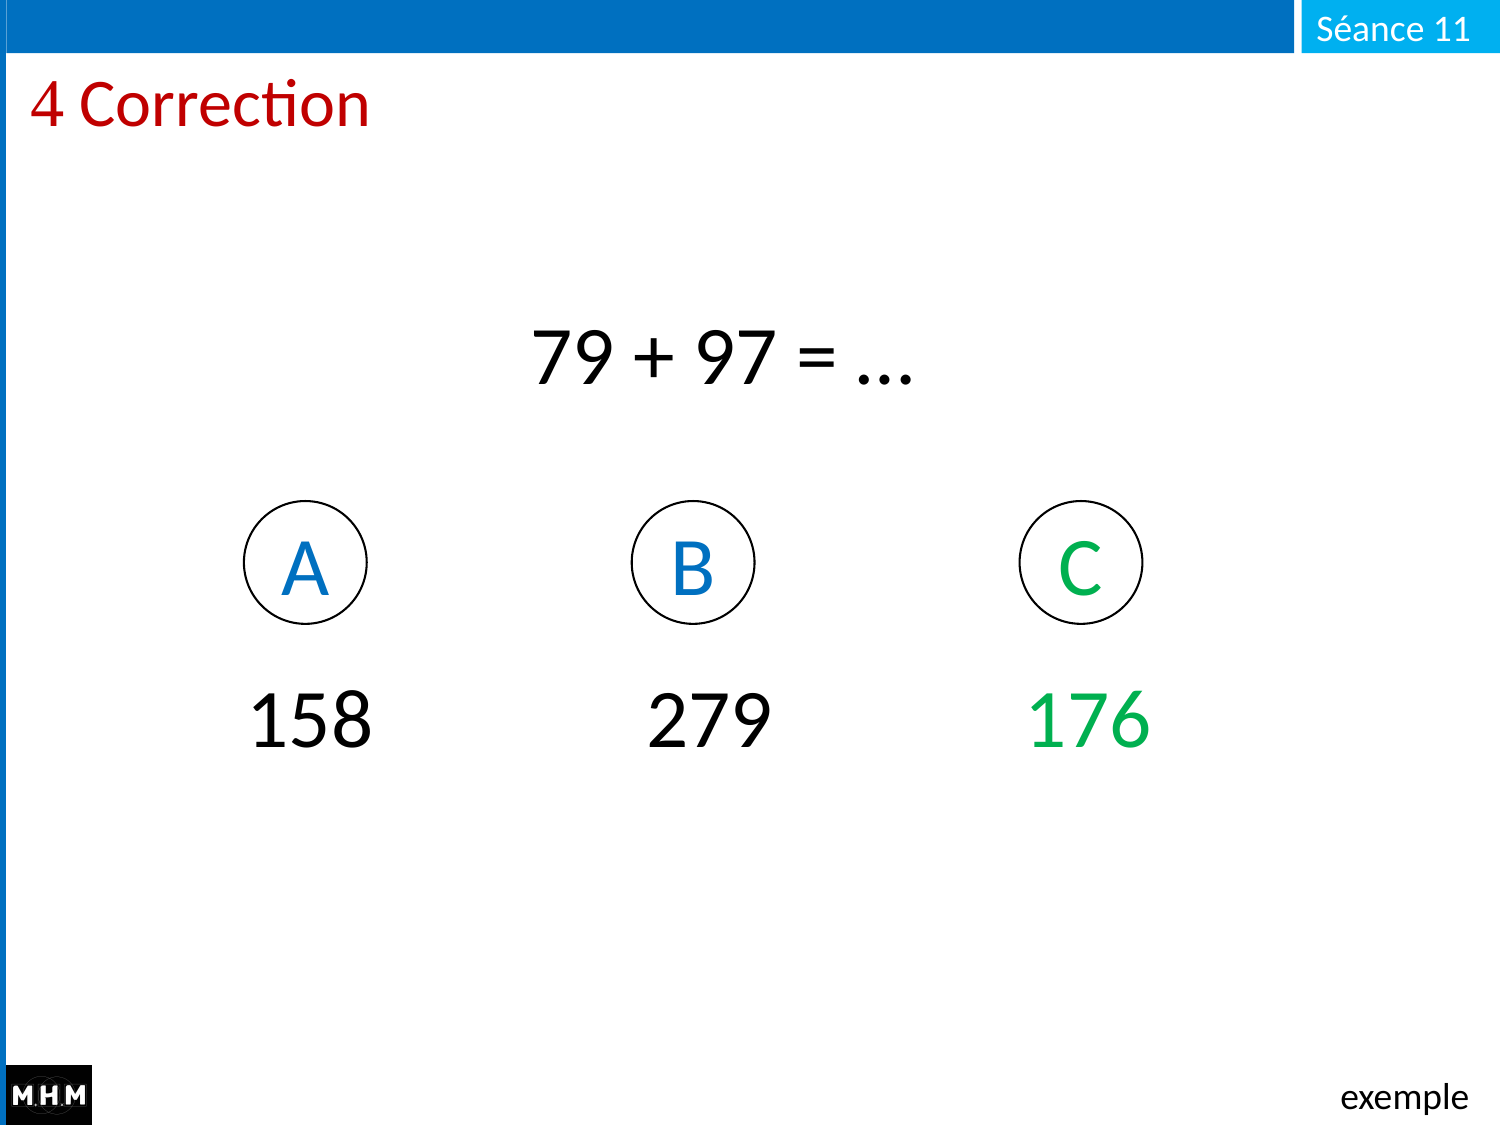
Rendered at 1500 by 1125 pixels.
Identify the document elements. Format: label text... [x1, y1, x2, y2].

picture [6, 1065, 92, 1125]
text_box exemple [1325, 1064, 1500, 1125]
text_box A [242, 499, 368, 625]
text_box 279 [631, 656, 830, 772]
text_box 79 + 97 = … [515, 294, 1010, 409]
text_box C [1018, 499, 1144, 625]
text_box 176 [1009, 656, 1208, 772]
title  Correction [14, 60, 1391, 150]
text_box 158 [232, 656, 430, 772]
text_box B [630, 499, 756, 625]
